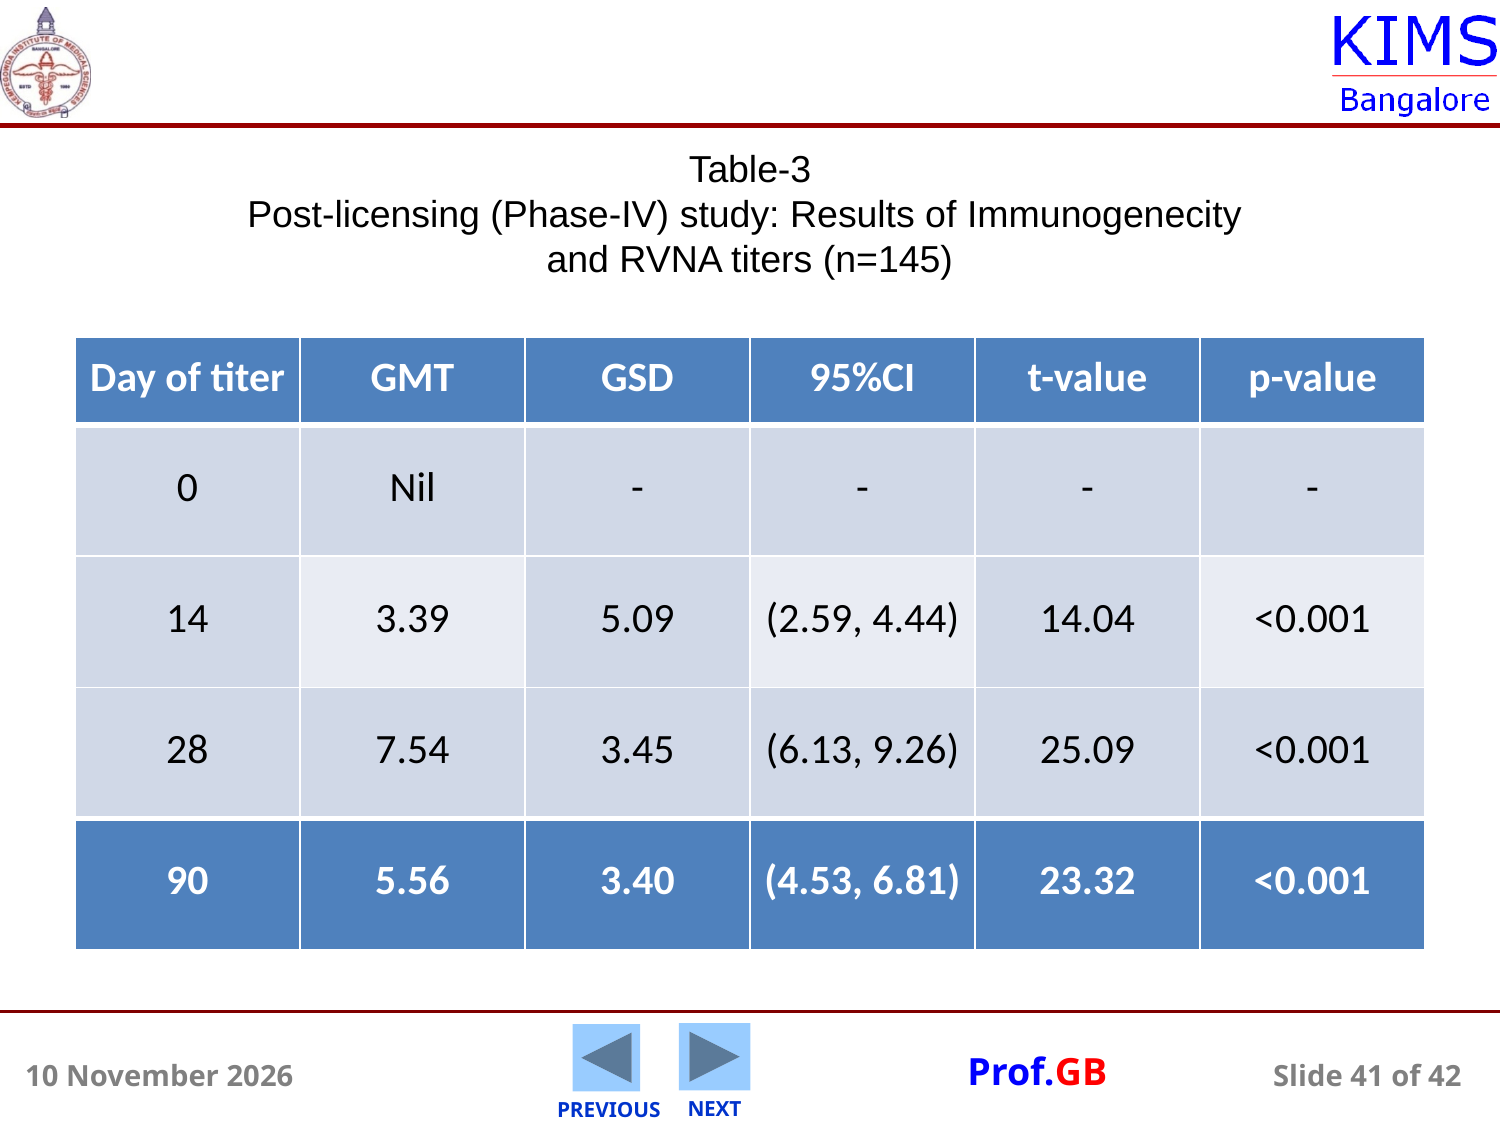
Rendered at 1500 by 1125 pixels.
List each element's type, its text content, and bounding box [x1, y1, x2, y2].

table_header t-value [976, 338, 1199, 422]
table_cell 90 [76, 821, 299, 949]
table_header 95%CI [751, 338, 974, 422]
table_cell - [1201, 428, 1424, 555]
text_box Table-3 Post-licensing (Phase-IV) study: Results of Immunogenecity and RVNA titers (n=145) [99, 137, 1400, 288]
table_cell 14.04 [976, 557, 1199, 687]
table_cell <0.001 [1201, 557, 1424, 687]
table_cell - [976, 428, 1199, 555]
table_cell <0.001 [1201, 688, 1424, 816]
table_cell 3.45 [526, 688, 749, 816]
table_cell (4.53, 6.81) [751, 821, 974, 949]
table_header GSD [526, 338, 749, 422]
table_cell 0 [76, 428, 299, 555]
table_cell (2.59, 4.44) [751, 557, 974, 687]
table_cell 14 [76, 557, 299, 687]
table_cell 3.39 [301, 557, 524, 687]
table_cell 25.09 [976, 688, 1199, 816]
table_cell 3.40 [526, 821, 749, 949]
table_cell 7.54 [301, 688, 524, 816]
table_cell - [526, 428, 749, 555]
table_cell 5.09 [526, 557, 749, 687]
picture [1330, 12, 1500, 118]
table_cell (6.13, 9.26) [751, 688, 974, 816]
table_header p-value [1201, 338, 1424, 422]
table_header GMT [301, 338, 524, 422]
table_cell Nil [301, 428, 524, 555]
picture [0, 7, 91, 118]
table_cell 5.56 [301, 821, 524, 949]
table_header Day of titer [76, 338, 299, 422]
table_cell 23.32 [976, 821, 1199, 949]
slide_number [10, 1051, 396, 1103]
table_cell - [751, 428, 974, 555]
table_cell 28 [76, 688, 299, 816]
table_cell <0.001 [1201, 821, 1424, 949]
